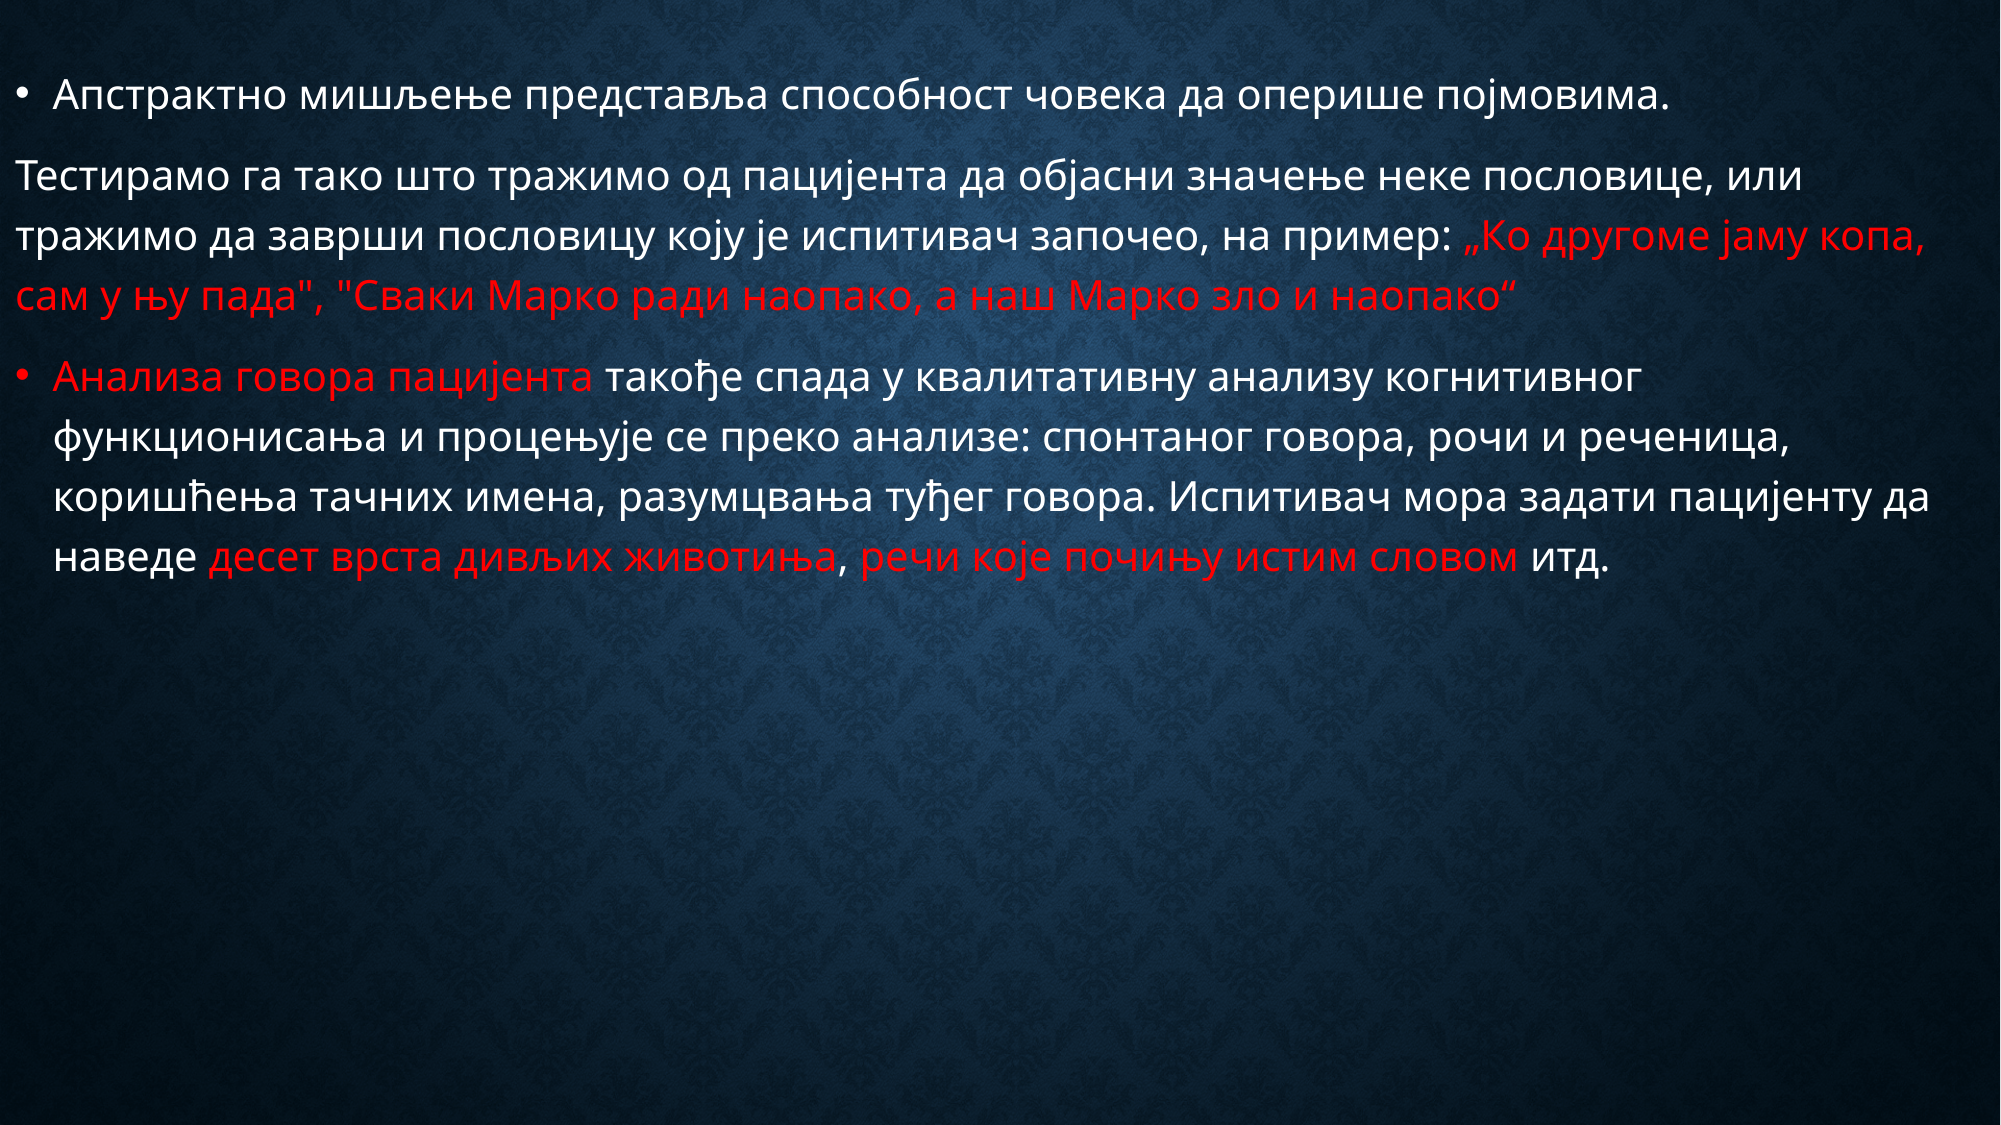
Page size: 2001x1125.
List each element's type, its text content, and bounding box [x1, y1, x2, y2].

list Апстрактно мишљење представља способност човека да оперише појмовима. Тестирамо га тако што тражимо од пацијента да објасни значење неке пословице, или тражимо да заврши пословицу коју је испитивач започео, на пример: „Ко другоме јаму копа, сам у њу пада", "Сваки Марко ради наопако, а наш Марко зло и наопако“ Анализа говора пацијента такође спада у квалитативну анализу когнитивног функционисања и процењује се преко анализе: спонтаног говора, рочи и реченица, коришћења тачних имена, разумцвања туђег говора. Испитивач мора задати пацијенту да наведе десет врста дивљих животиња, речи које почињу истим словом итд. [0, 50, 1962, 1103]
